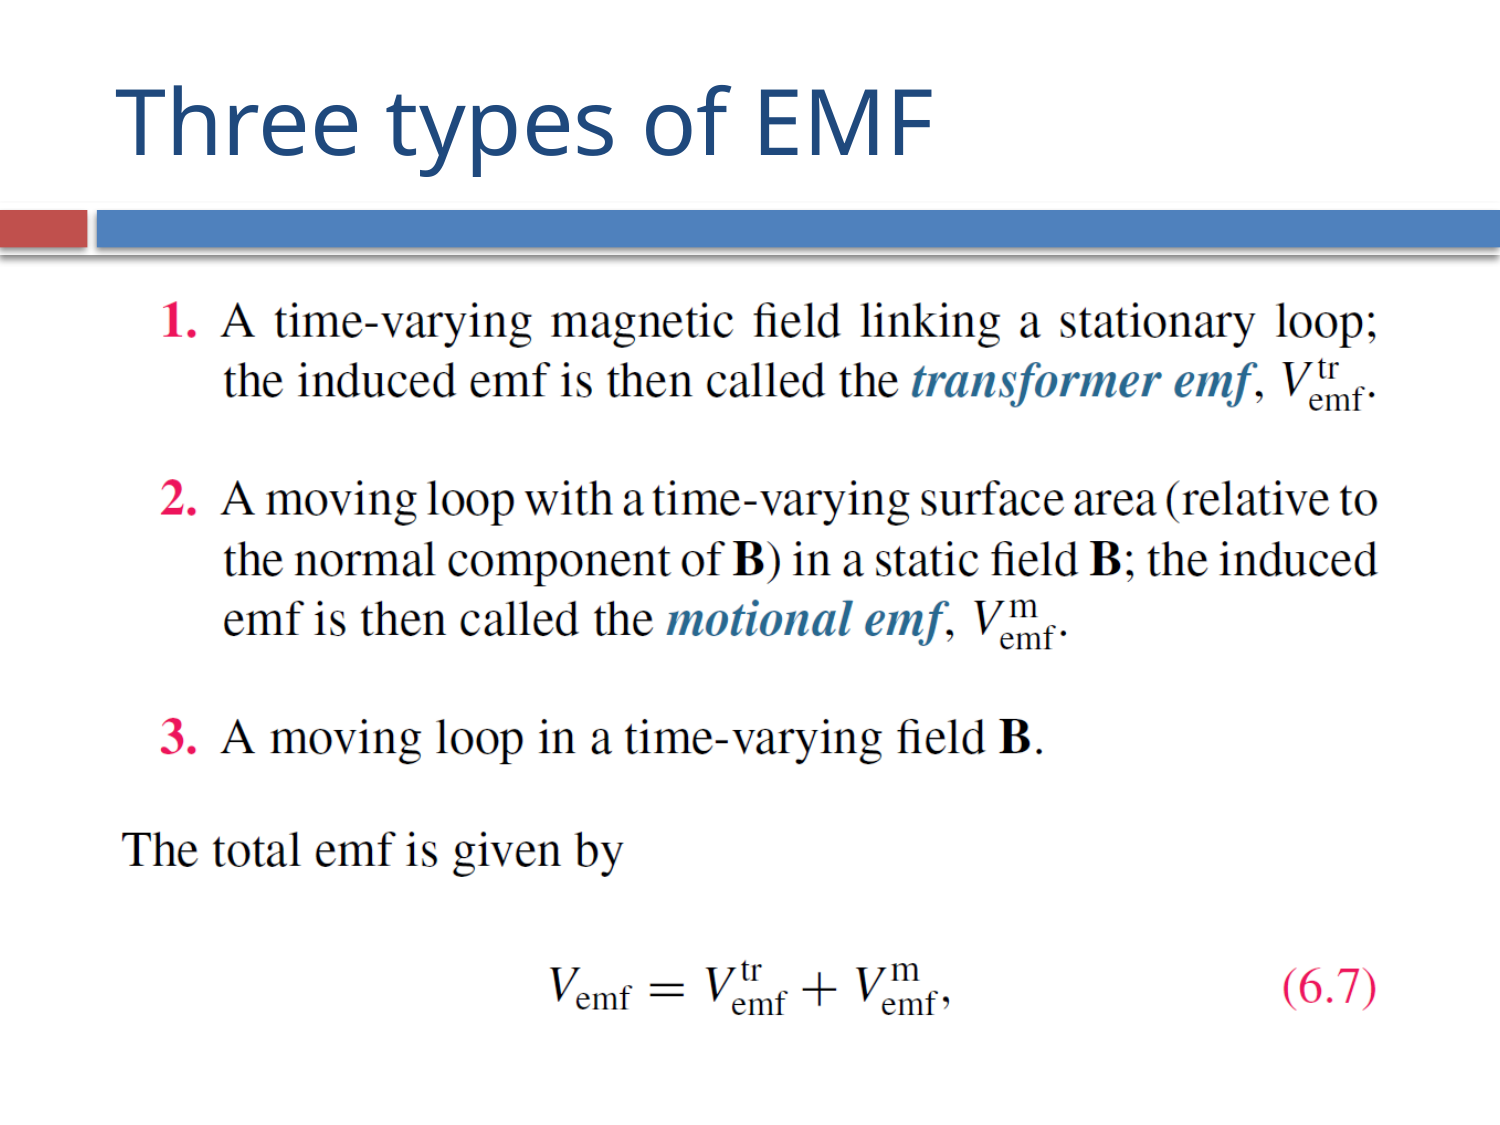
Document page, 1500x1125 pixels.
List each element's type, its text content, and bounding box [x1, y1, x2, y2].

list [118, 287, 1382, 1026]
title Three types of EMF [100, 37, 1438, 200]
